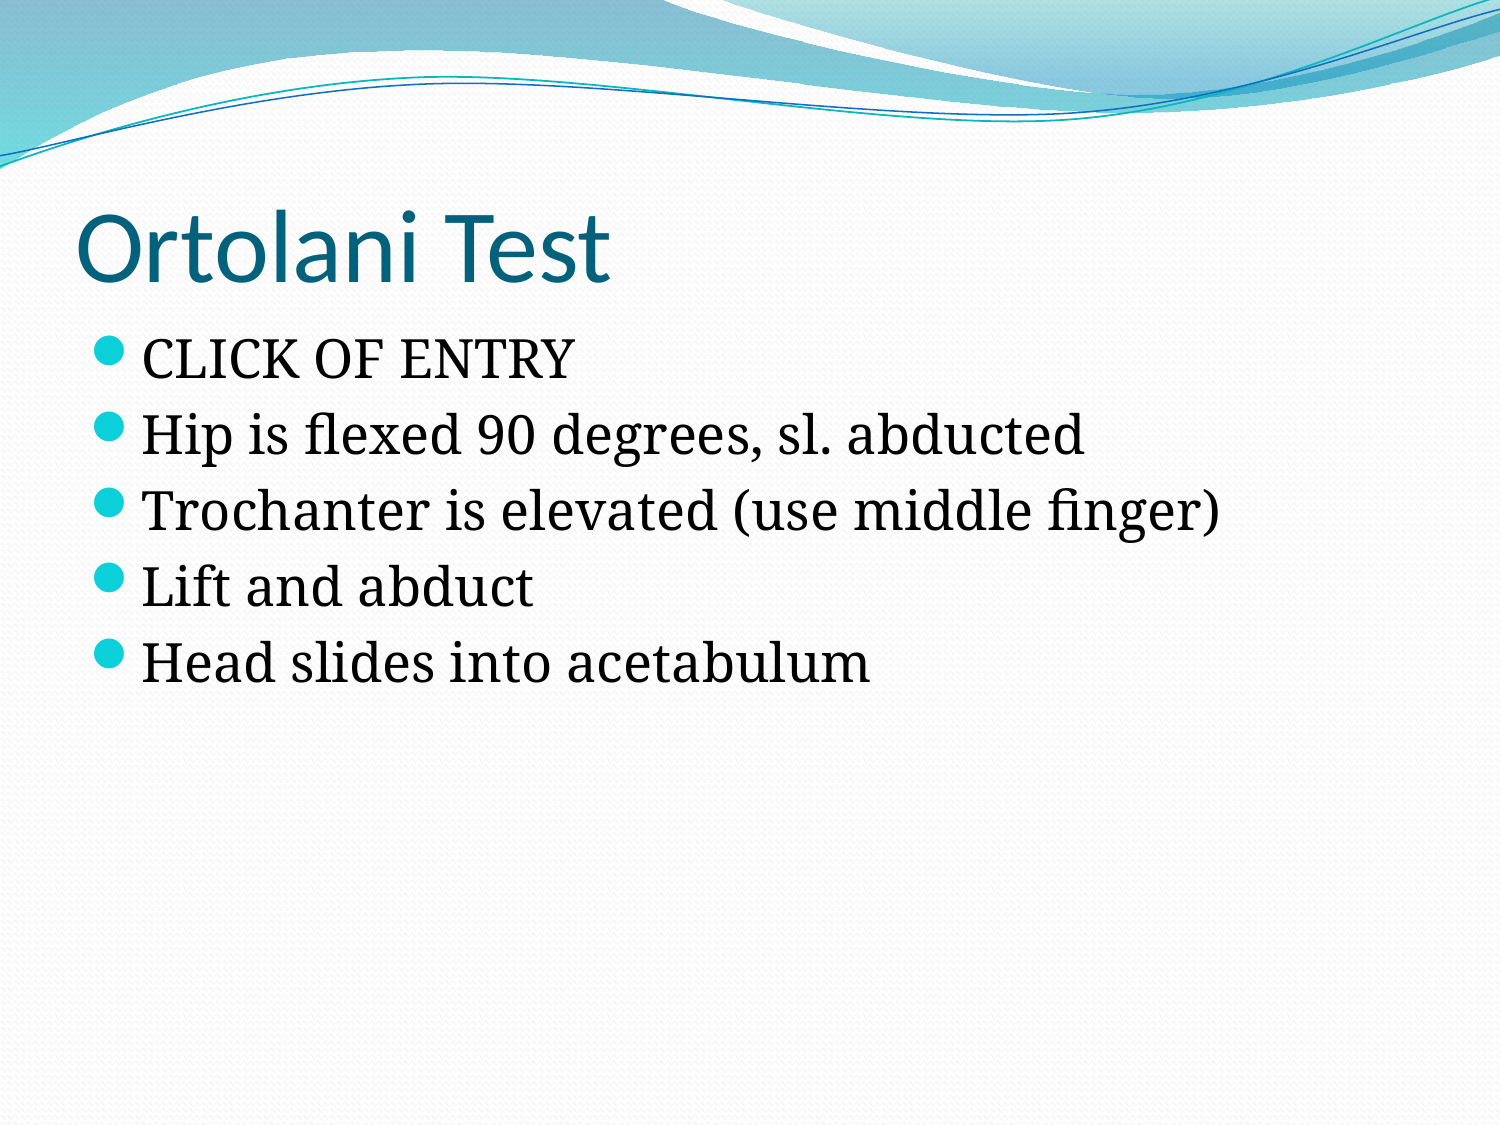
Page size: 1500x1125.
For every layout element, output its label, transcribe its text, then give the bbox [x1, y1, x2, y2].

title Ortolani Test [75, 115, 1425, 303]
list CLICK OF ENTRY Hip is flexed 90 degrees, sl. abducted Trochanter is elevated (use middle finger) Lift and abduct Head slides into acetabulum [75, 317, 1425, 1038]
